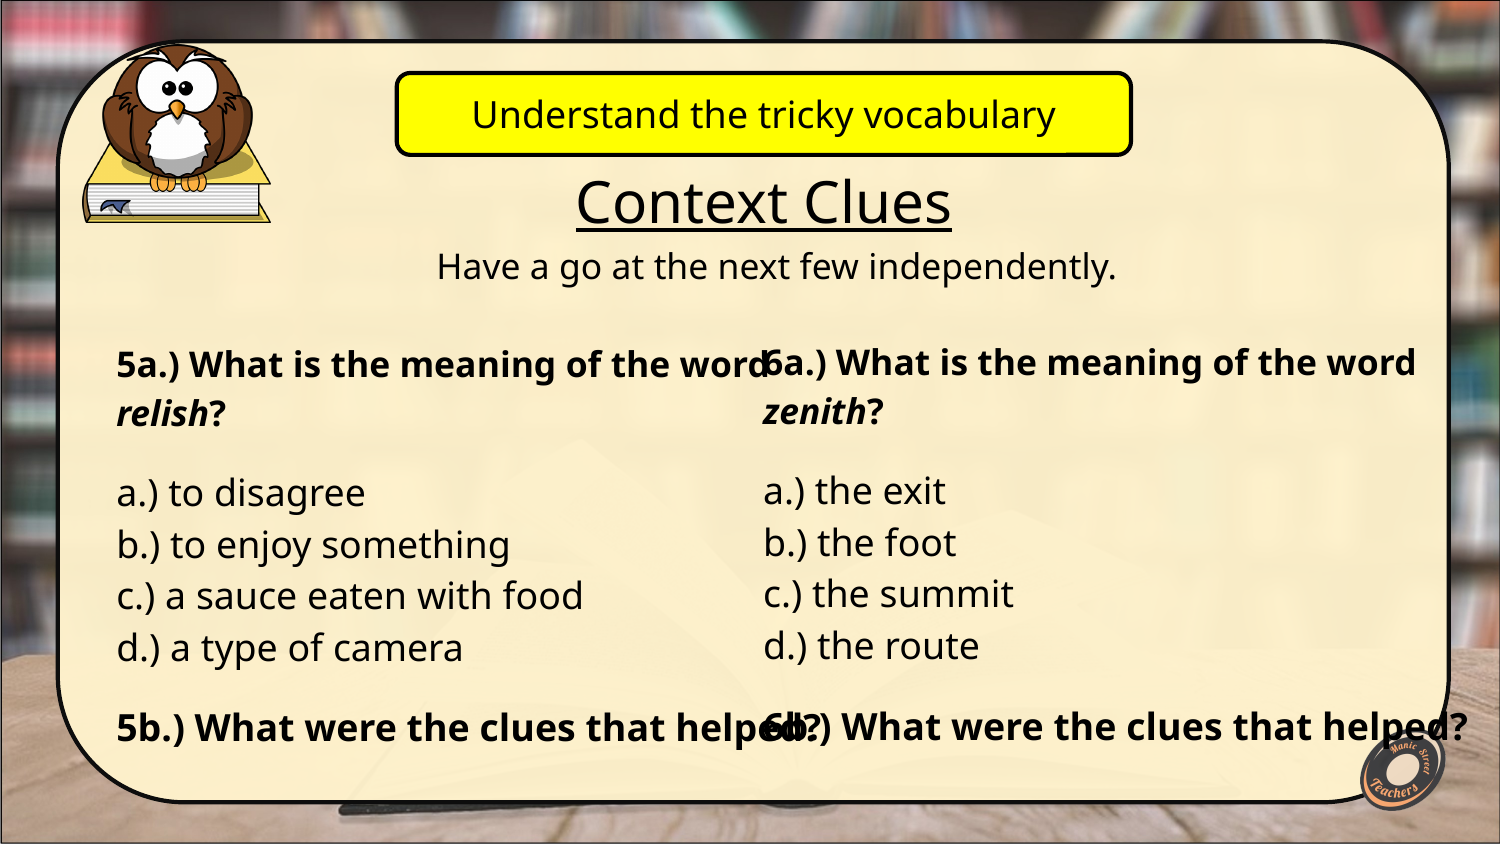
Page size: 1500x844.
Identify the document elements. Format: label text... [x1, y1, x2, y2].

text_box 6a.) What is the meaning of the word zenith? a.) the exit b.) the foot c.) the summit d.) the route 6b.) What were the clues that helped? [729, 318, 1485, 756]
list Have a go at the next few independently. 5a.) What is the meaning of the word relish? a.) to disagree b.) to enjoy something c.) a sauce eaten with food d.) a type of camera 5b.) What were the clues that helped? [82, 222, 1462, 811]
text_box Understand the tricky vocabulary [394, 70, 1134, 157]
title Context Clues [322, 149, 1206, 222]
text_box [55, 97, 82, 754]
picture [0, 0, 1500, 844]
text_box [157, 39, 1451, 222]
